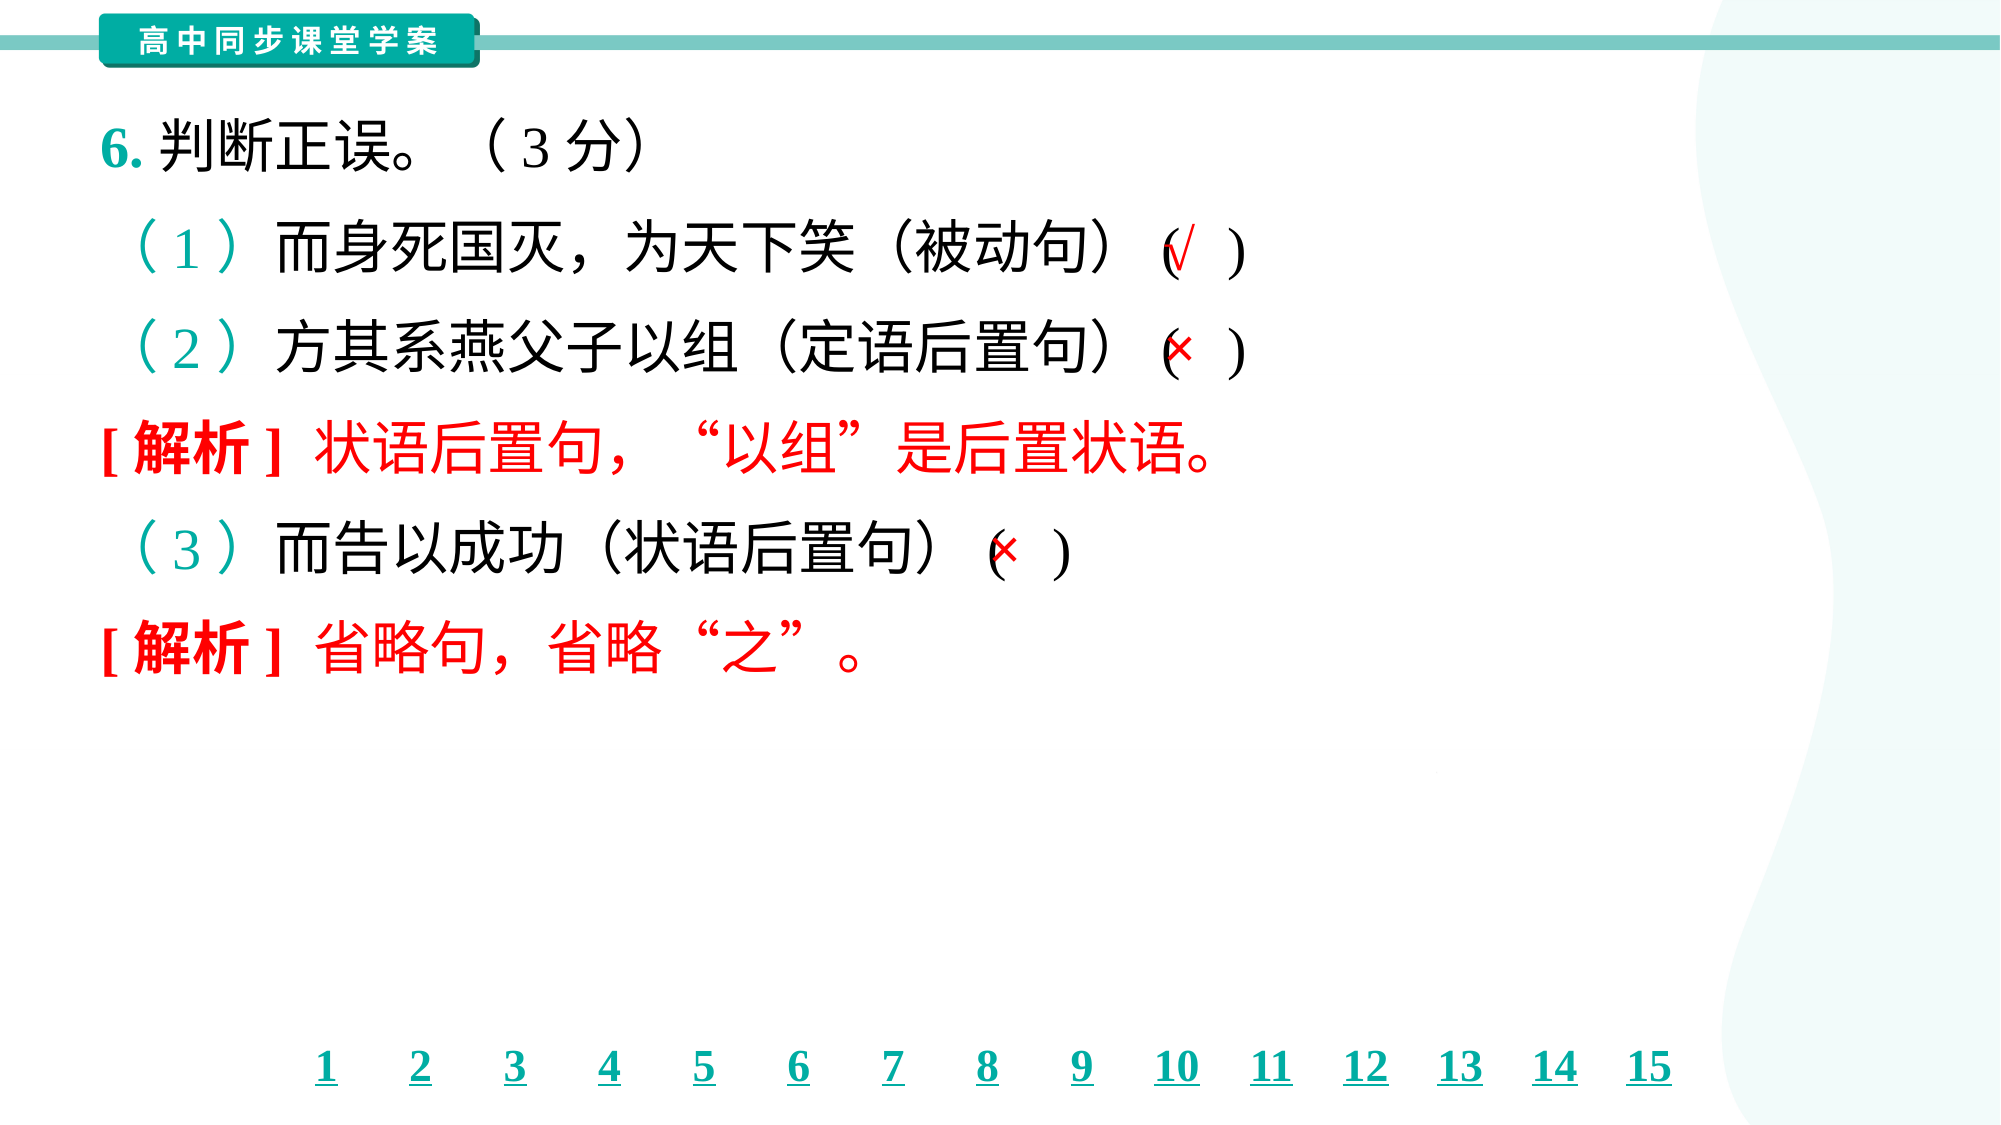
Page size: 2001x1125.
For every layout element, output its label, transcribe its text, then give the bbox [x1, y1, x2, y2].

text_box （1）而身死国灭，为天下笑（被动句）( ) [100, 178, 1141, 278]
text_box （2）方其系燕父子以组（定语后置句）( ) [100, 278, 1129, 378]
text_box [解析] 省略句，省略“之”。 [100, 579, 1899, 682]
text_box （3）而告以成功（状语后置句）( ) [1056, 479, 1899, 579]
text_box [解析] 状语后置句，“以组”是后置状语。 [100, 378, 1899, 479]
text_box × [1129, 278, 1231, 378]
text_box 6.判断正误。（3分） [100, 76, 1899, 178]
text_box × [954, 479, 1056, 579]
picture [0, 0, 2000, 1125]
text_box （2）方其系燕父子以组（定语后置句）( ) [1231, 278, 1899, 378]
text_box √ [1141, 177, 1217, 278]
text_box （3）而告以成功（状语后置句）( ) [100, 479, 954, 579]
text_box （1）而身死国灭，为天下笑（被动句）( ) [1217, 178, 1899, 278]
